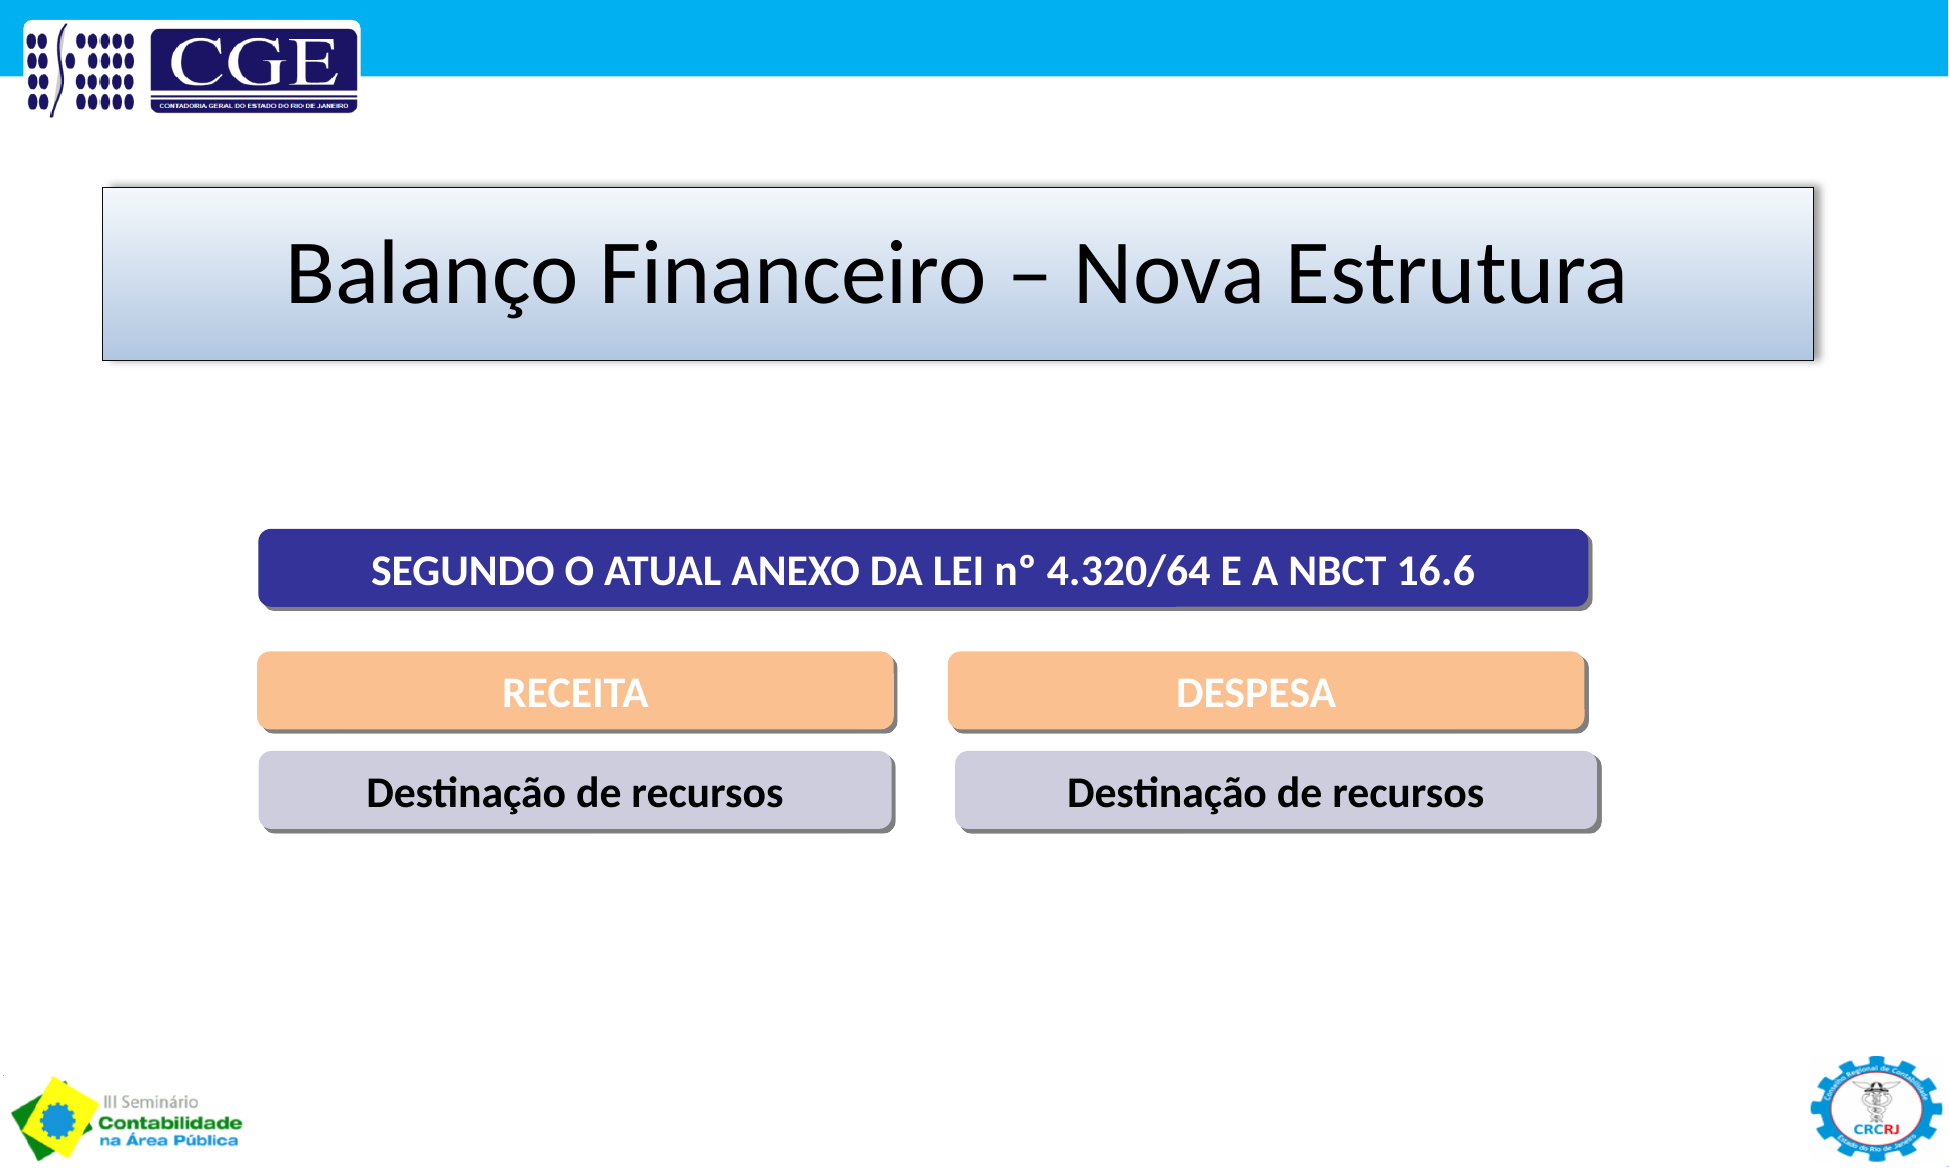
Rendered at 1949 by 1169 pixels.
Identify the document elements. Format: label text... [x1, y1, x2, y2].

text_box DESPESA [947, 651, 1585, 730]
text_box Balanço Financeiro – Nova Estrutura [102, 187, 1814, 361]
text_box SEGUNDO O ATUAL ANEXO DA LEI nº 4.320/64 E A NBCT 16.6 [258, 528, 1589, 607]
text_box Destinação de recursos [258, 750, 892, 829]
text_box Destinação de recursos [955, 750, 1597, 829]
picture [1803, 1056, 1949, 1167]
picture [3, 1075, 254, 1168]
text_box RECEITA [257, 651, 894, 730]
picture [23, 20, 361, 118]
